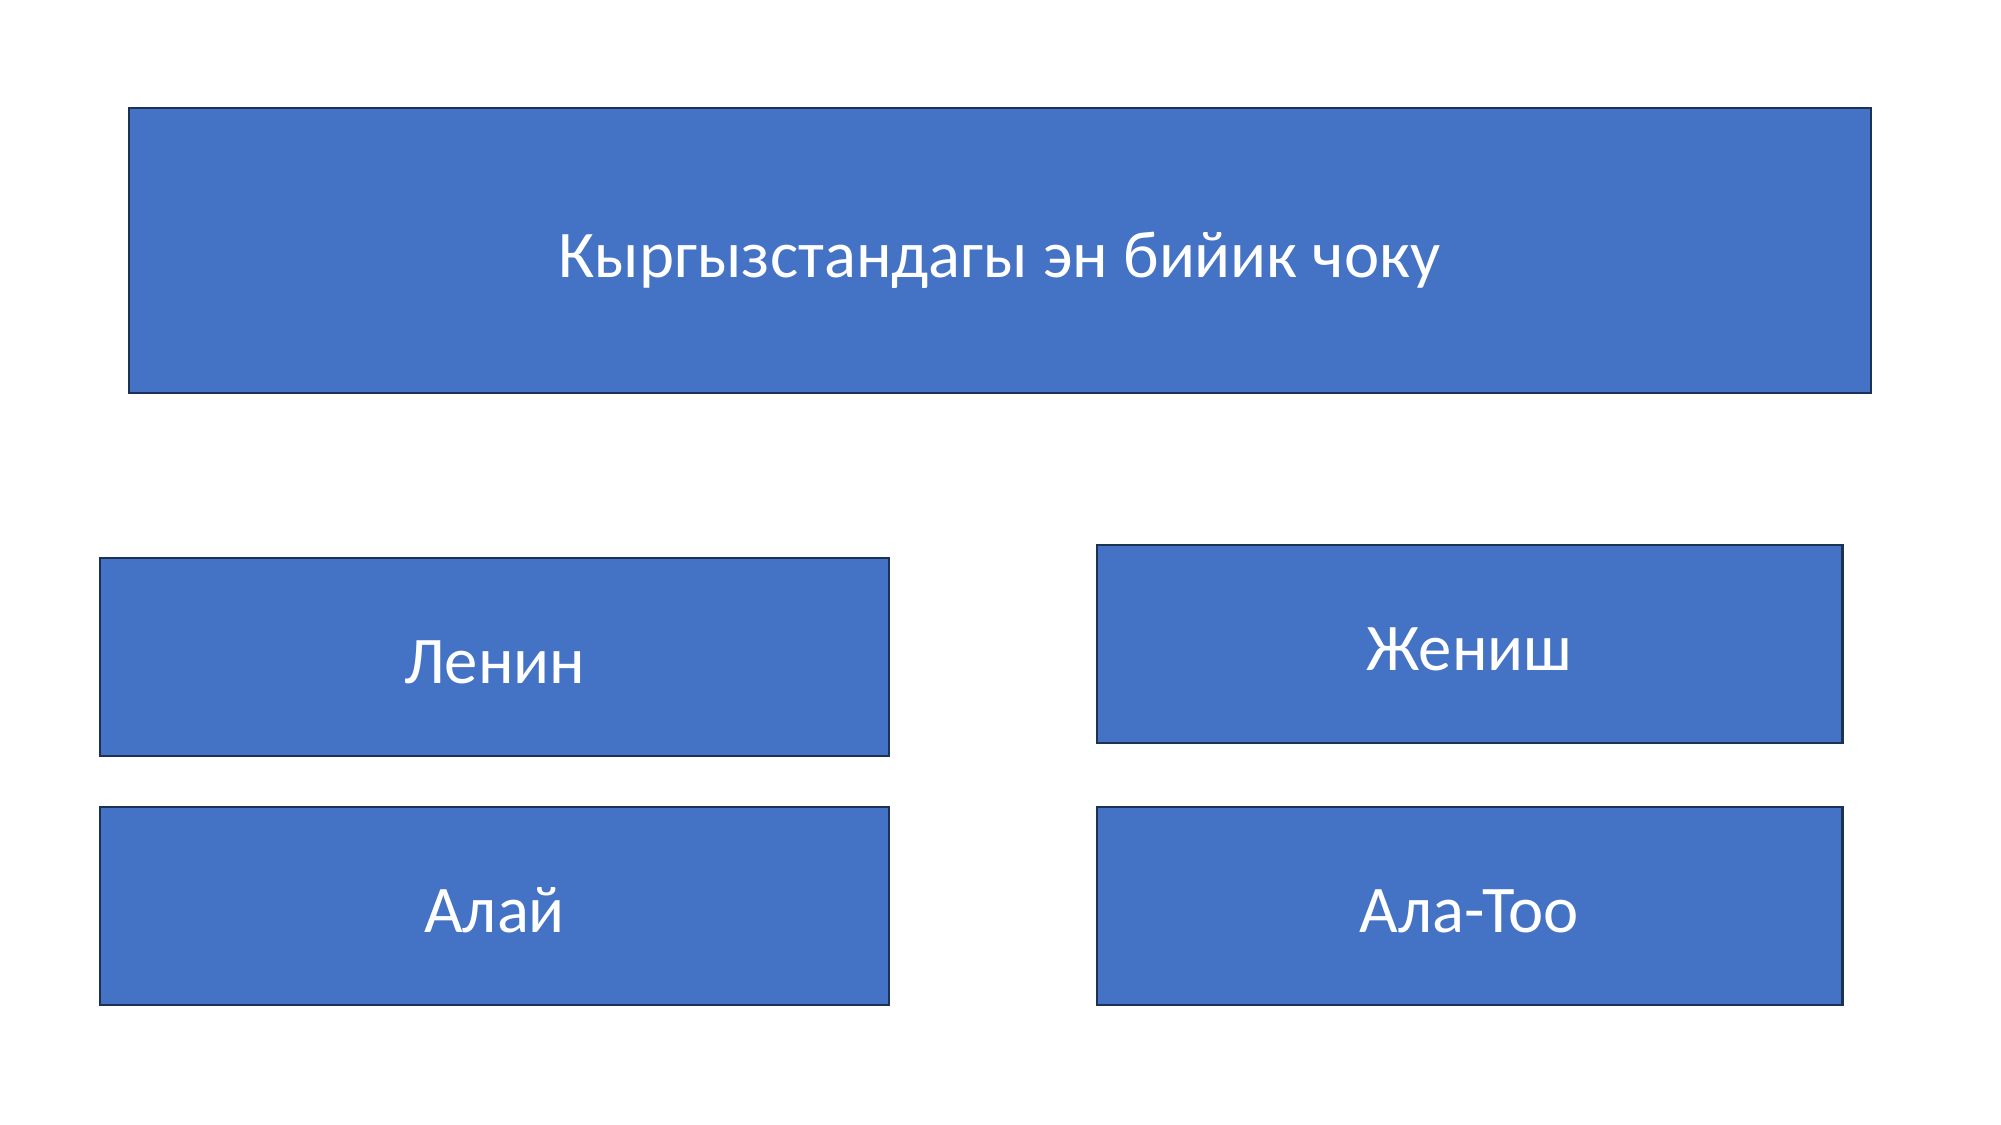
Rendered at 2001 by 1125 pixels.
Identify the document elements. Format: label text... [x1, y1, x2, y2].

text_box Ленин [99, 557, 890, 757]
text_box Кыргызстандагы эн бийик чоку [128, 107, 1872, 394]
text_box Ала-Тоо [1096, 806, 1844, 1006]
text_box Алай [99, 806, 890, 1006]
text_box Жениш [1096, 544, 1844, 744]
